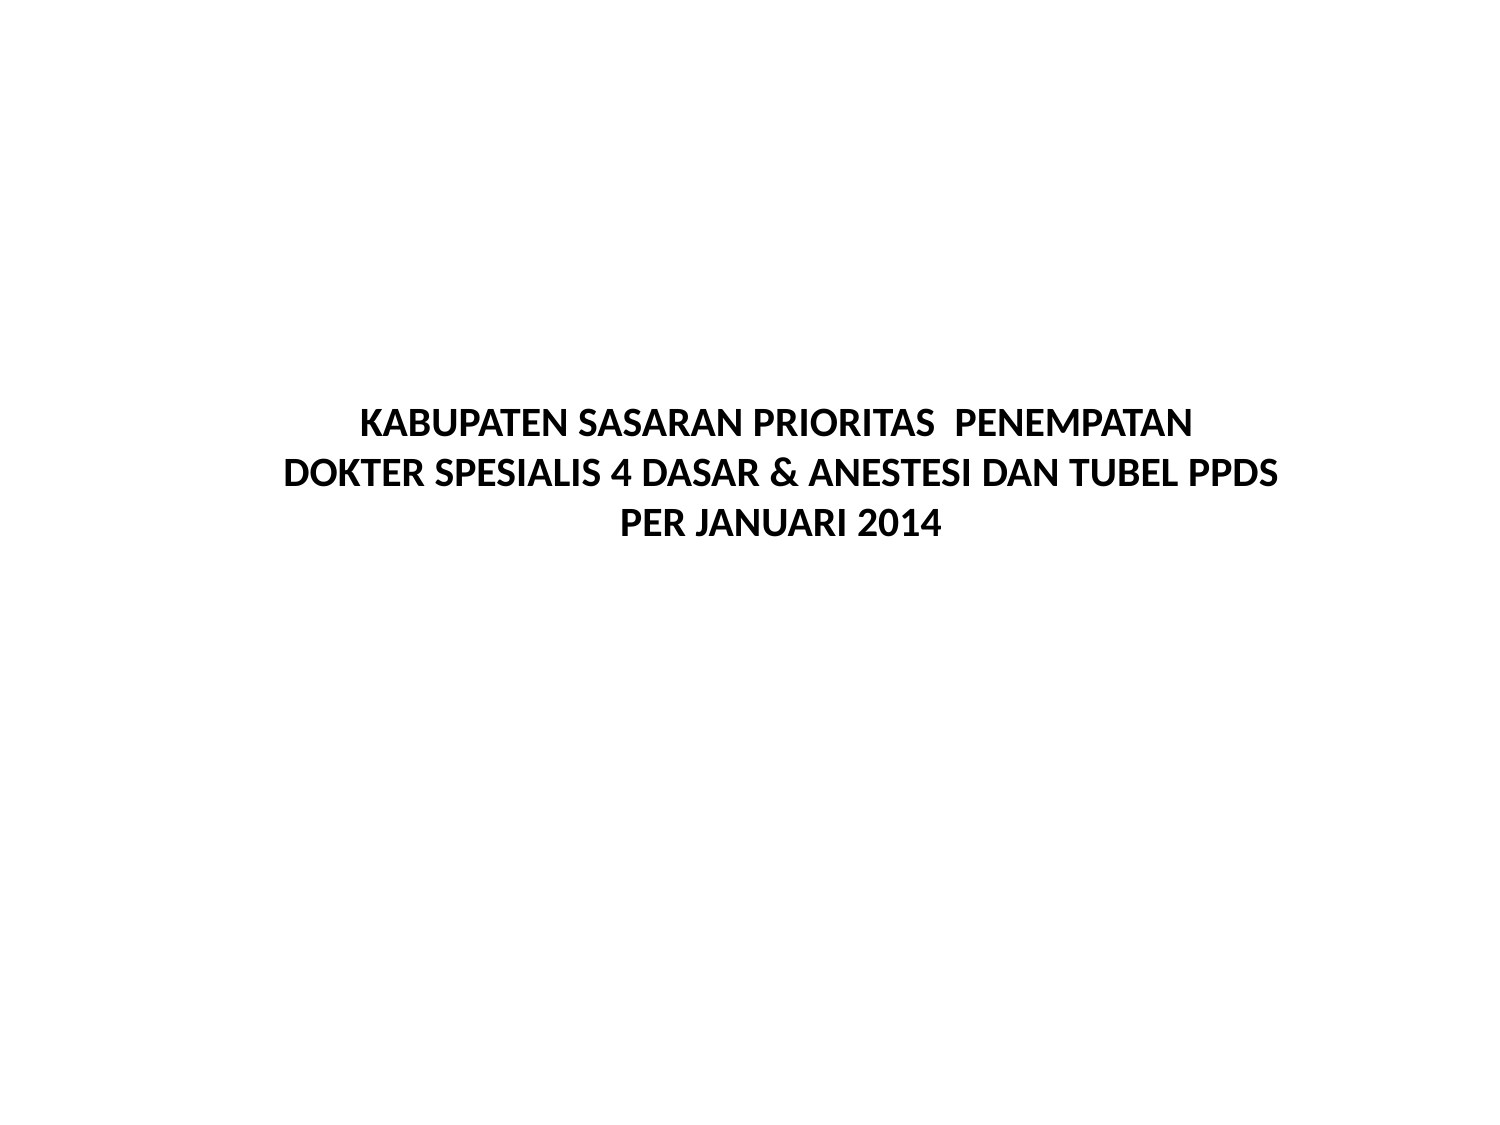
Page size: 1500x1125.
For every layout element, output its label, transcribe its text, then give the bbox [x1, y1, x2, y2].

title KABUPATEN SASARAN PRIORITAS PENEMPATAN DOKTER SPESIALIS 4 DASAR & ANESTESI DAN TUBEL PPDS PER JANUARI 2014 [112, 349, 1450, 591]
